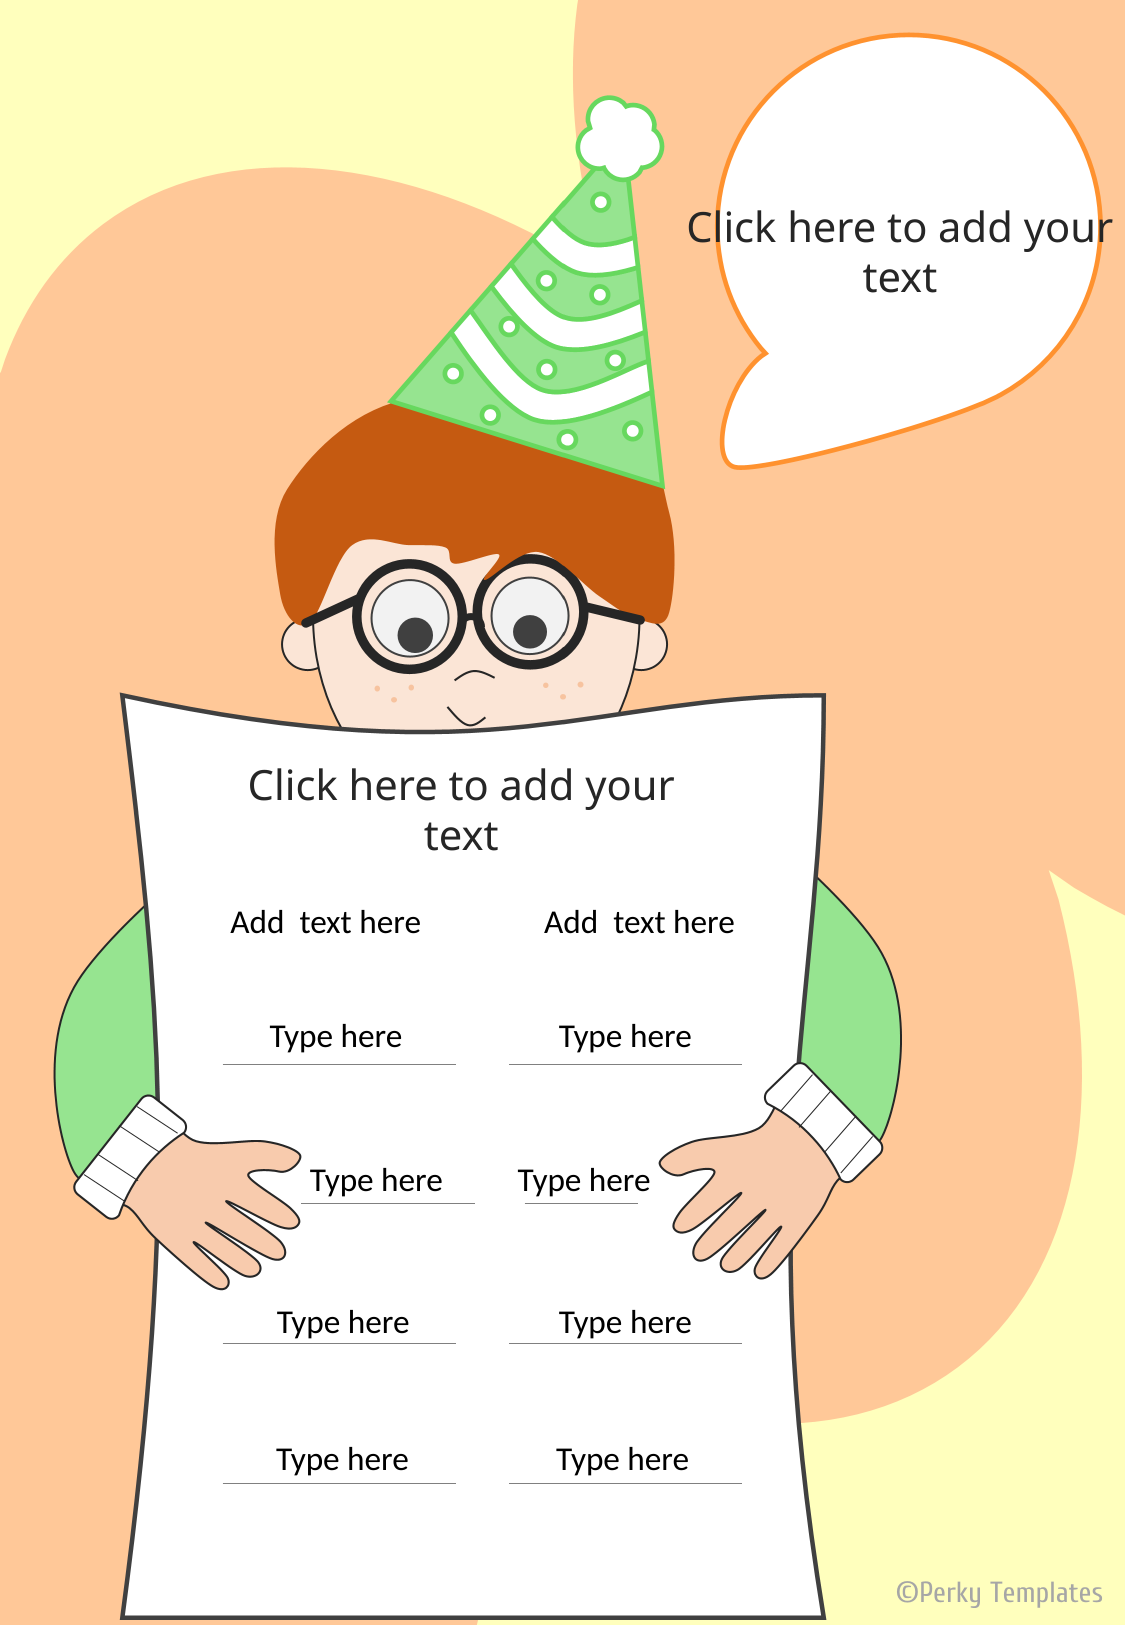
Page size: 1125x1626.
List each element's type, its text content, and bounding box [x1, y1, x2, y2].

text_box Click here to add your text [228, 751, 694, 867]
text_box Add text here [500, 893, 779, 948]
text_box Type here [237, 1150, 516, 1206]
text_box Type here [203, 1429, 482, 1485]
text_box Type here [196, 1006, 476, 1062]
text_box Click here to add your text [667, 193, 1125, 309]
text_box Type here [486, 1006, 765, 1062]
text_box Type here [204, 1293, 483, 1348]
text_box Add text here [186, 893, 466, 948]
text_box Type here [486, 1293, 765, 1348]
picture [0, 0, 1125, 1625]
text_box Type here [483, 1429, 762, 1485]
text_box Type here [516, 1150, 724, 1206]
